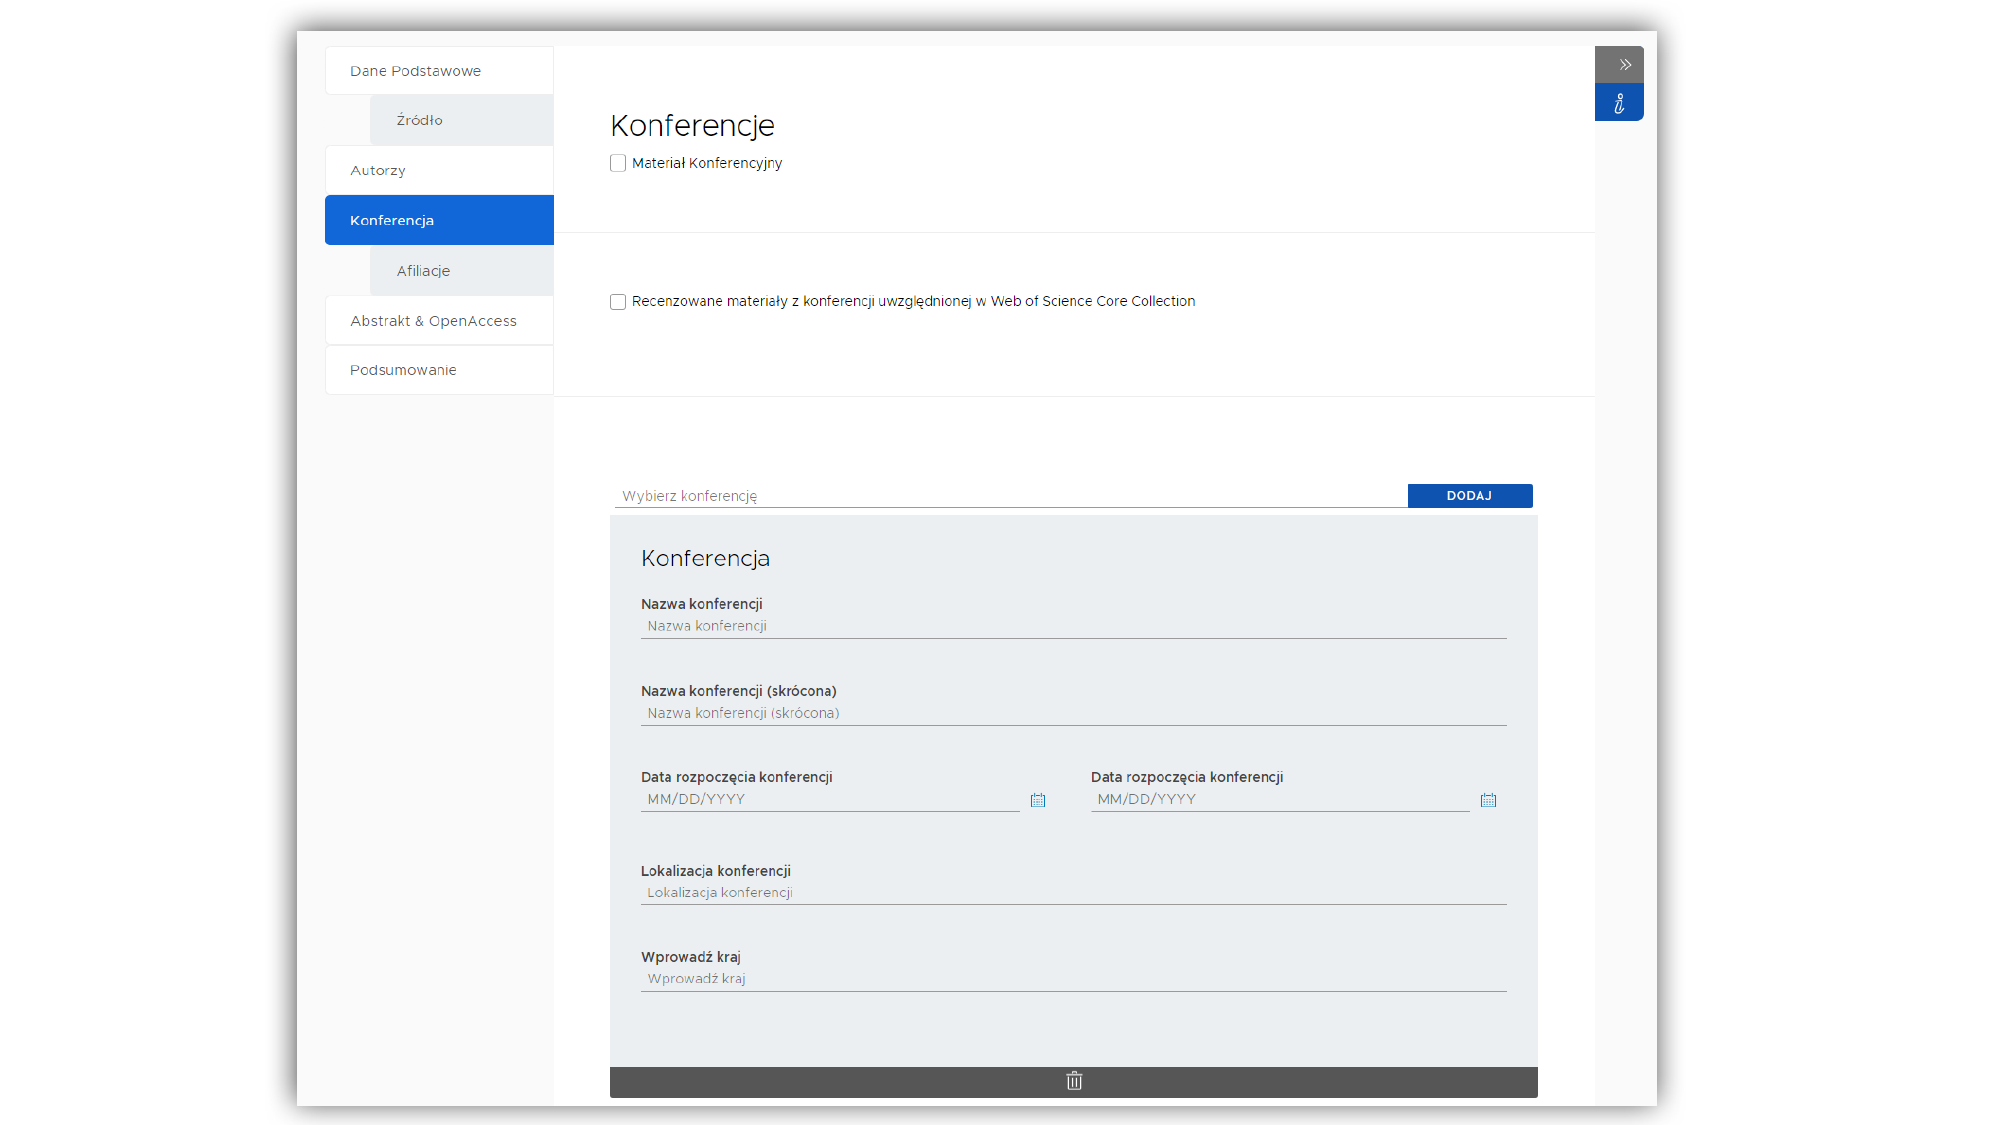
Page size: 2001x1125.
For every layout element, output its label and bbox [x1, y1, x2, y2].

picture [297, 31, 1657, 1107]
